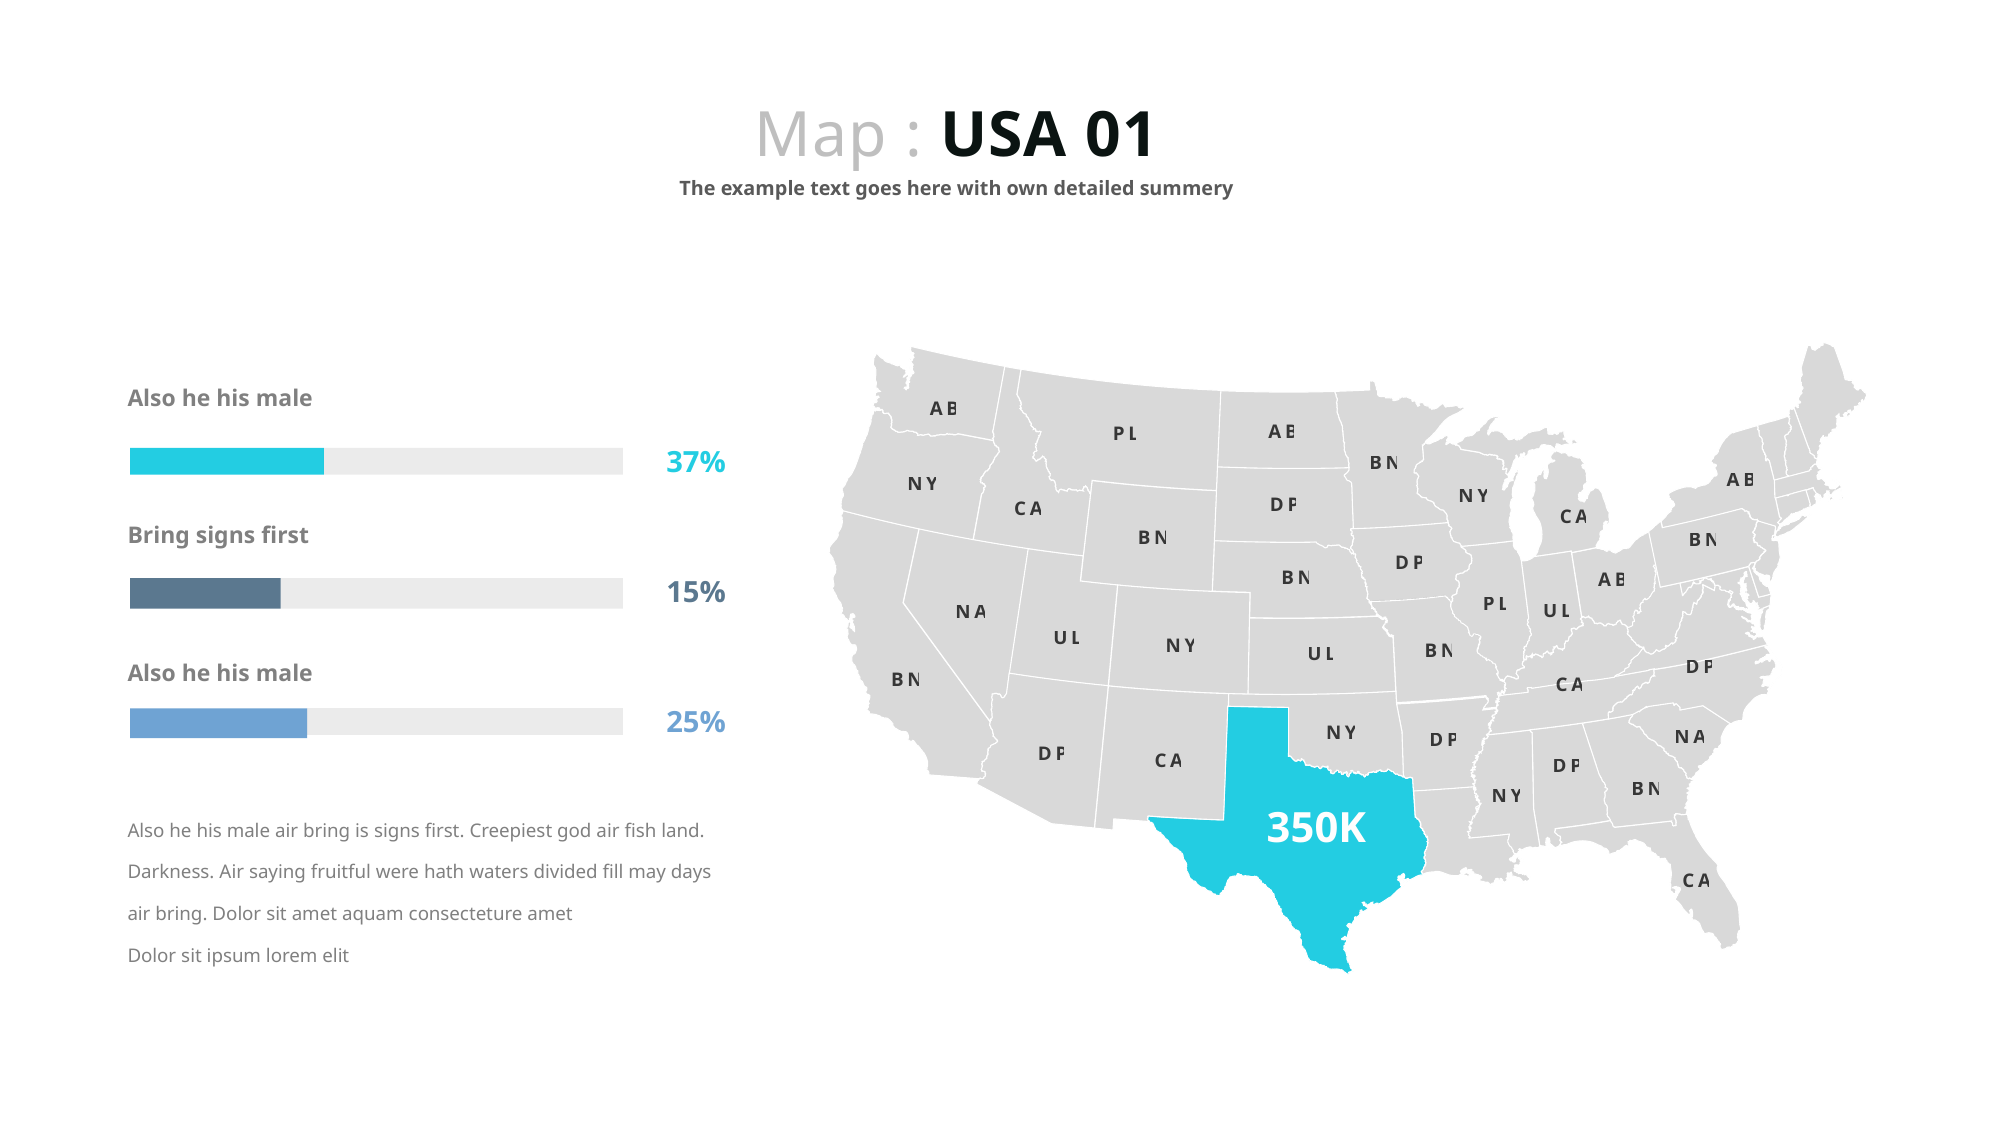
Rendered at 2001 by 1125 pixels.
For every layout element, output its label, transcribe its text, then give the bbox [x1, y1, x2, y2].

text_box Also he his male air bring is signs first. Creepiest god air fish land. Darkness. Air saying fruitful were hath waters divided fill may days air bring. Dolor sit amet aquam consecteture amet Dolor sit ipsum lorem elit [112, 791, 731, 974]
text_box Also he his male [112, 650, 412, 694]
text_box 37% [651, 435, 775, 486]
text_box [129, 447, 323, 476]
text_box The example text goes here with own detailed summery [601, 168, 1312, 208]
text_box [129, 577, 280, 610]
text_box Also he his male [112, 376, 412, 419]
text_box 25% [651, 696, 775, 747]
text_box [828, 342, 1867, 975]
text_box 15% [651, 566, 775, 616]
text_box [129, 707, 308, 739]
text_box [323, 447, 624, 476]
text_box [306, 707, 624, 736]
text_box Map : USA 01 [654, 86, 1259, 177]
text_box [280, 577, 624, 610]
text_box Bring signs first [112, 513, 365, 556]
